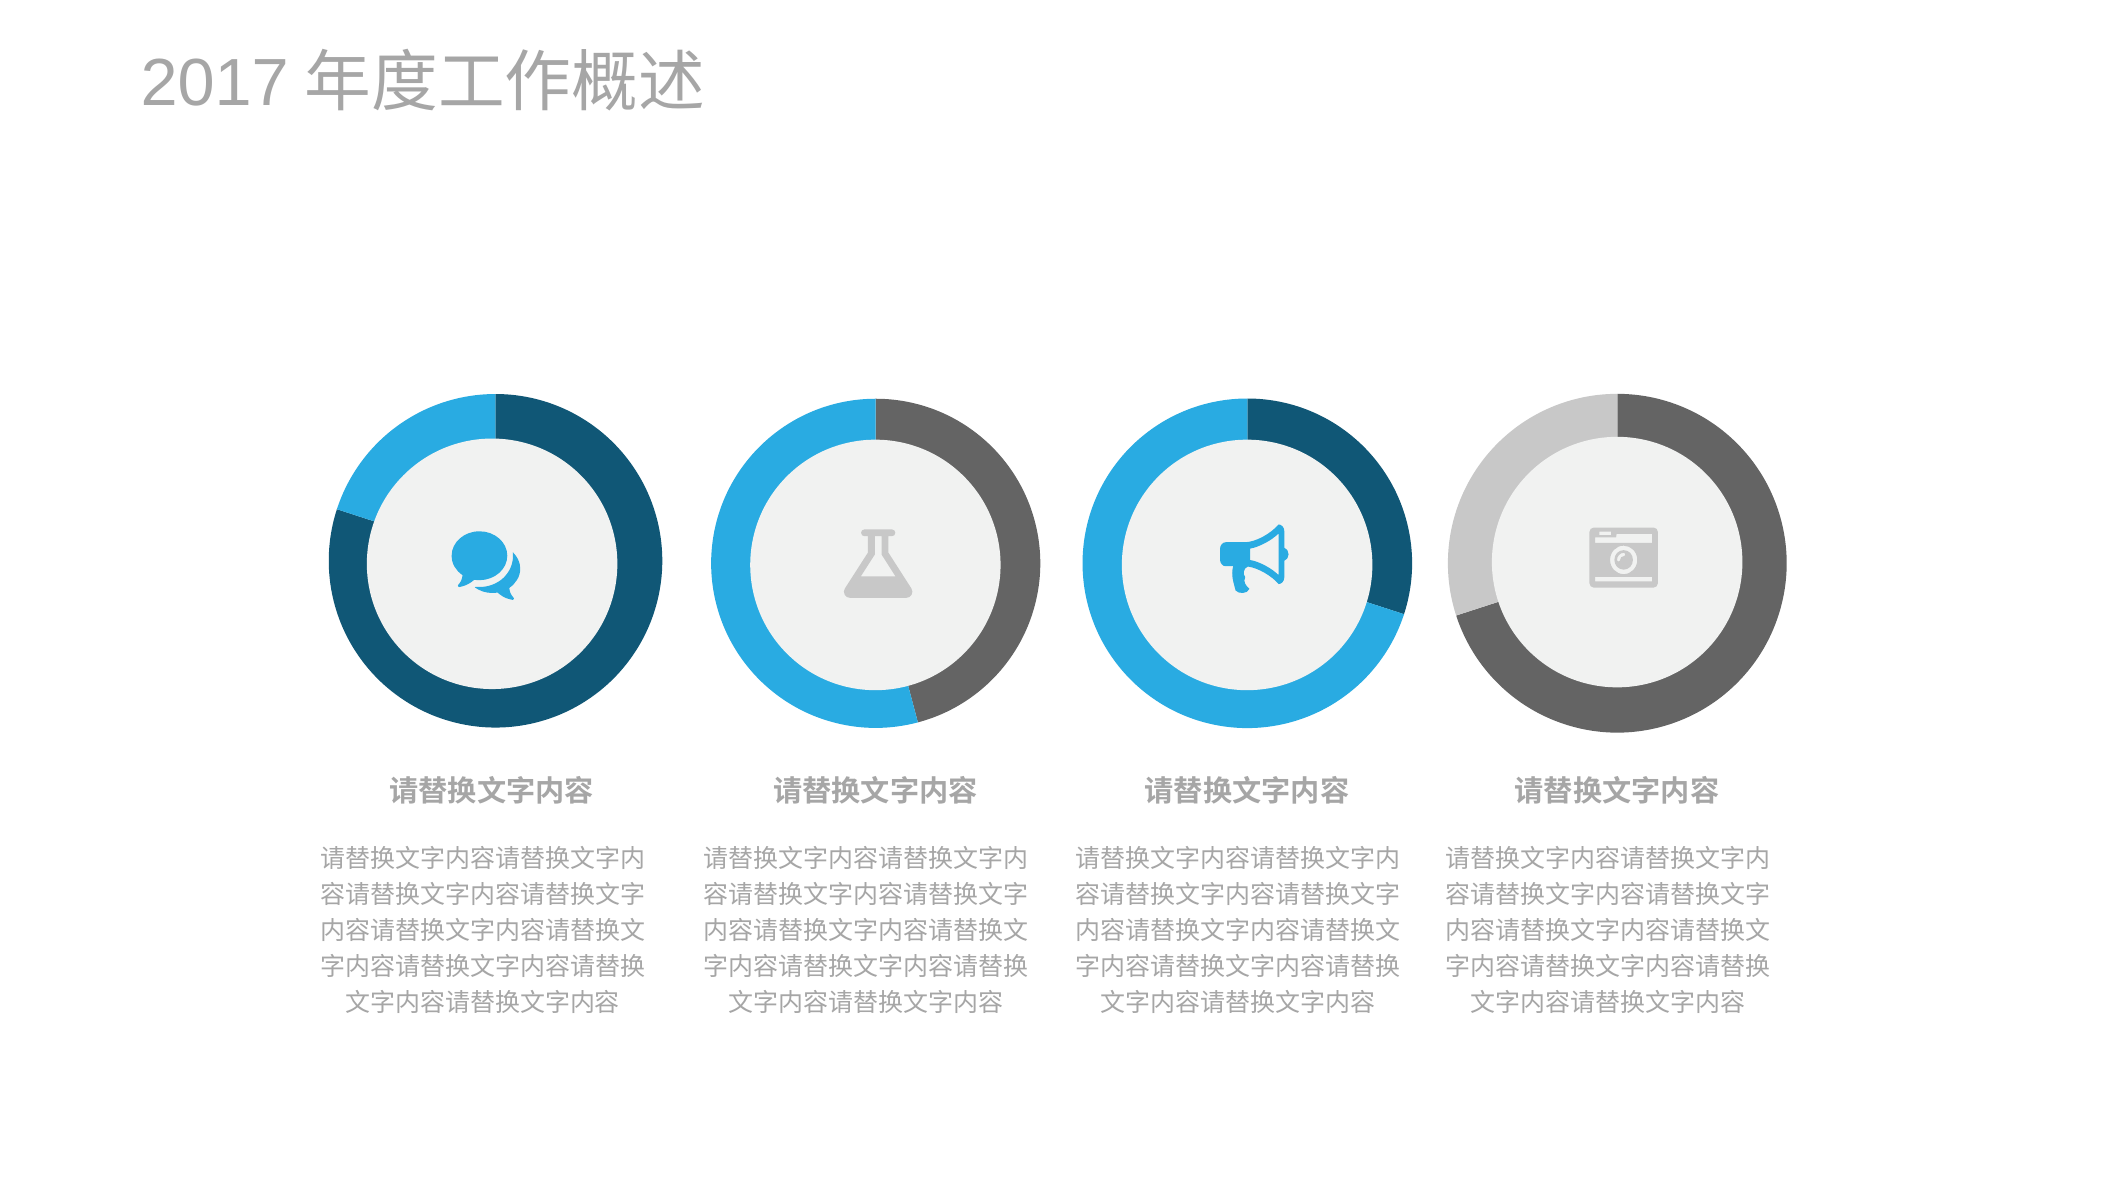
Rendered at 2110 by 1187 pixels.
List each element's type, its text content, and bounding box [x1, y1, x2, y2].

text_box 请替换文字内容请替换文字内容请替换文字内容请替换文字内容请替换文字内容请替换文字内容请替换文字内容请替换文字内容请替换文字内容 [1435, 836, 1781, 1017]
text_box 请替换文字内容 [1471, 772, 1764, 808]
text_box 请替换文字内容请替换文字内容请替换文字内容请替换文字内容请替换文字内容请替换文字内容请替换文字内容请替换文字内容请替换文字内容 [310, 836, 656, 1017]
text_box 请替换文字内容请替换文字内容请替换文字内容请替换文字内容请替换文字内容请替换文字内容请替换文字内容请替换文字内容请替换文字内容 [1065, 836, 1411, 1017]
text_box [451, 524, 1658, 600]
text_box 2017年度工作概述 [140, 38, 789, 119]
text_box 请替换文字内容请替换文字内容请替换文字内容请替换文字内容请替换文字内容请替换文字内容请替换文字内容请替换文字内容请替换文字内容 [693, 836, 1039, 1017]
chart [299, 364, 1816, 763]
text_box 请替换文字内容 [346, 772, 638, 808]
text_box 请替换文字内容 [1101, 772, 1394, 808]
text_box 请替换文字内容 [729, 772, 1022, 808]
